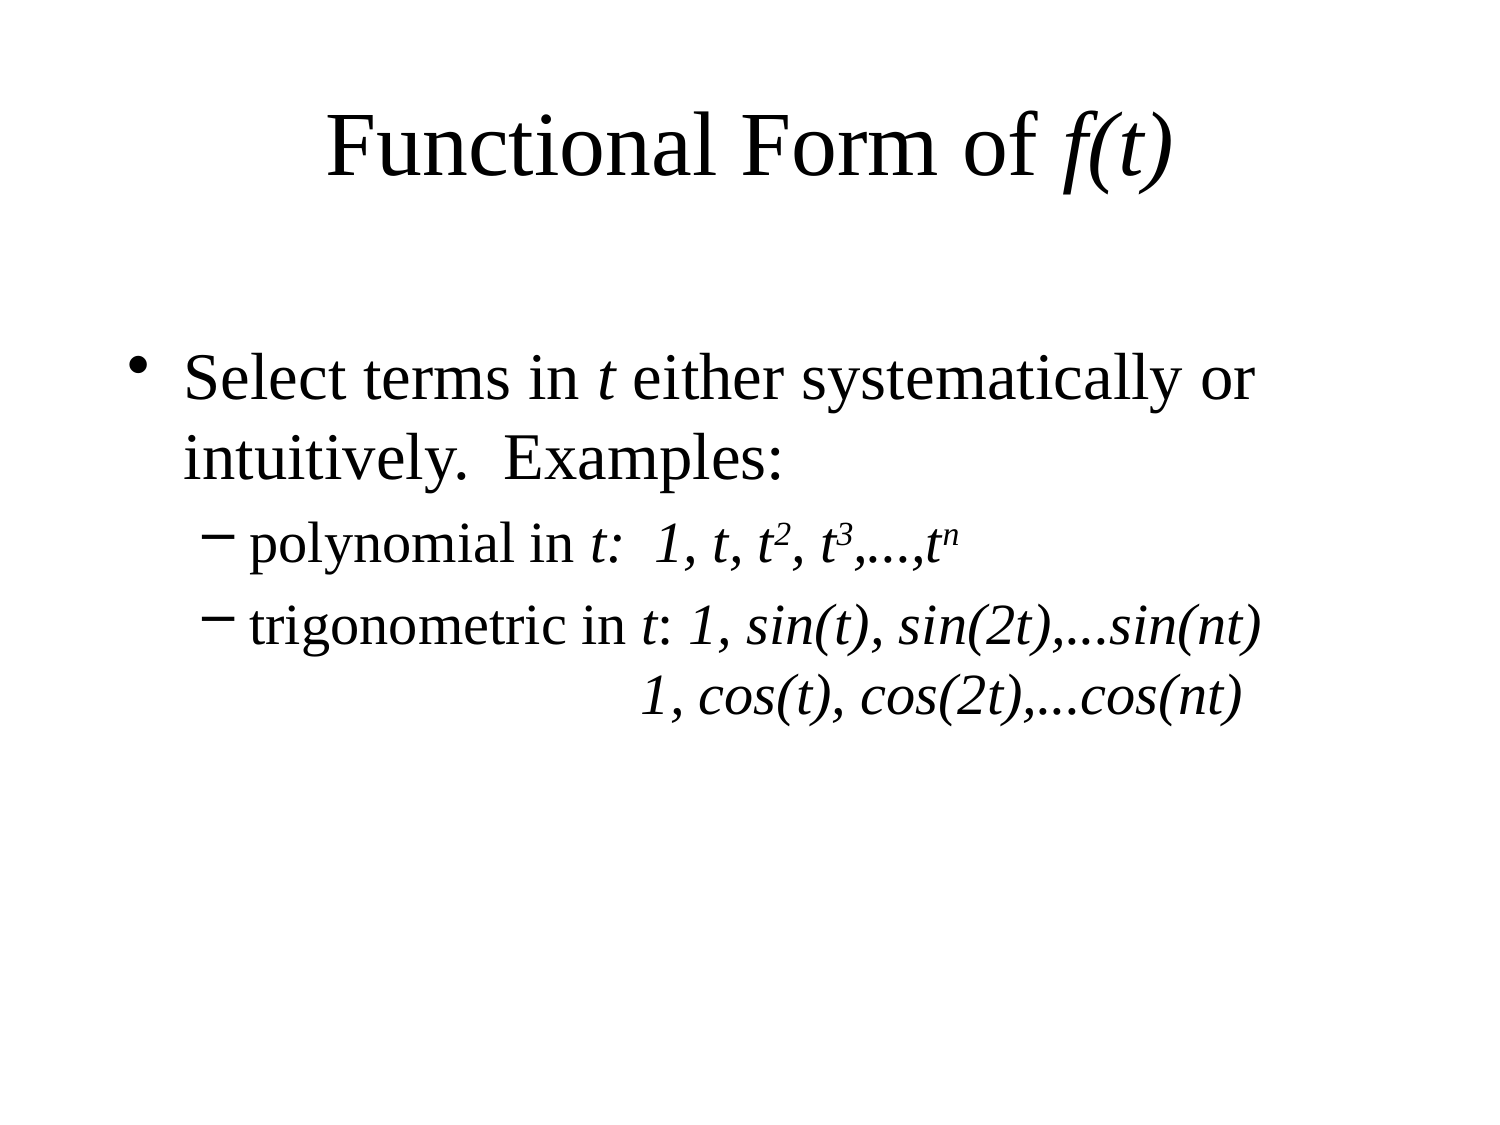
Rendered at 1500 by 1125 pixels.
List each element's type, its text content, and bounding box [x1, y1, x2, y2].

title Functional Form of f(t) [112, 99, 1388, 288]
list Select terms in t either systematically or intuitively. Examples: polynomial in t: 1, t, t2, t3,...,tn trigonometric in t: 1, sin(t), sin(2t),...sin(nt) 1, cos(t), cos(2t),...cos(nt) [112, 324, 1388, 1001]
